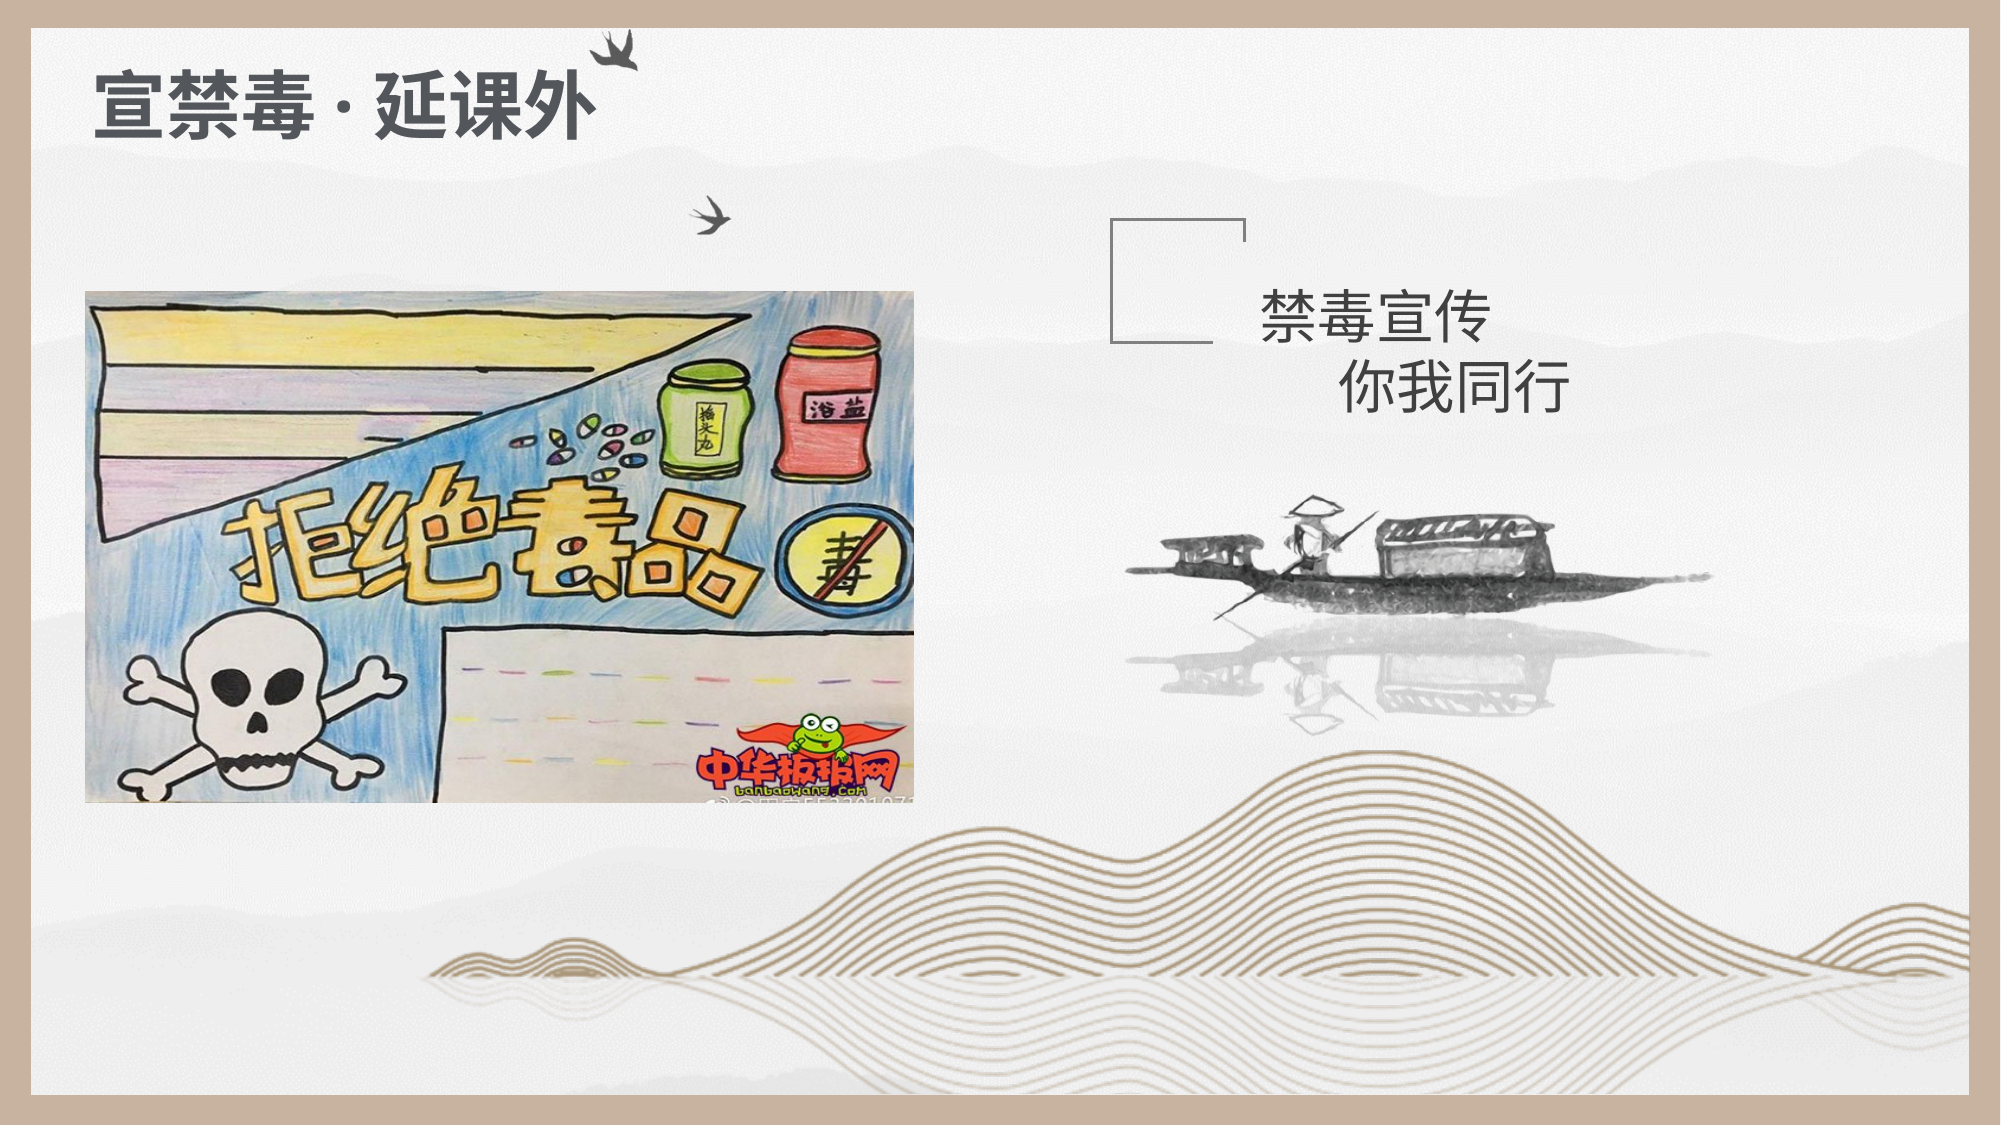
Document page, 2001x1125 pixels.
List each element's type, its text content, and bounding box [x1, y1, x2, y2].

text_box 禁毒宣传 你我同行 [1244, 272, 1743, 428]
text_box [1111, 219, 1245, 343]
picture [31, 12, 1971, 1095]
text_box 宣禁毒·延课外 [35, 51, 577, 156]
